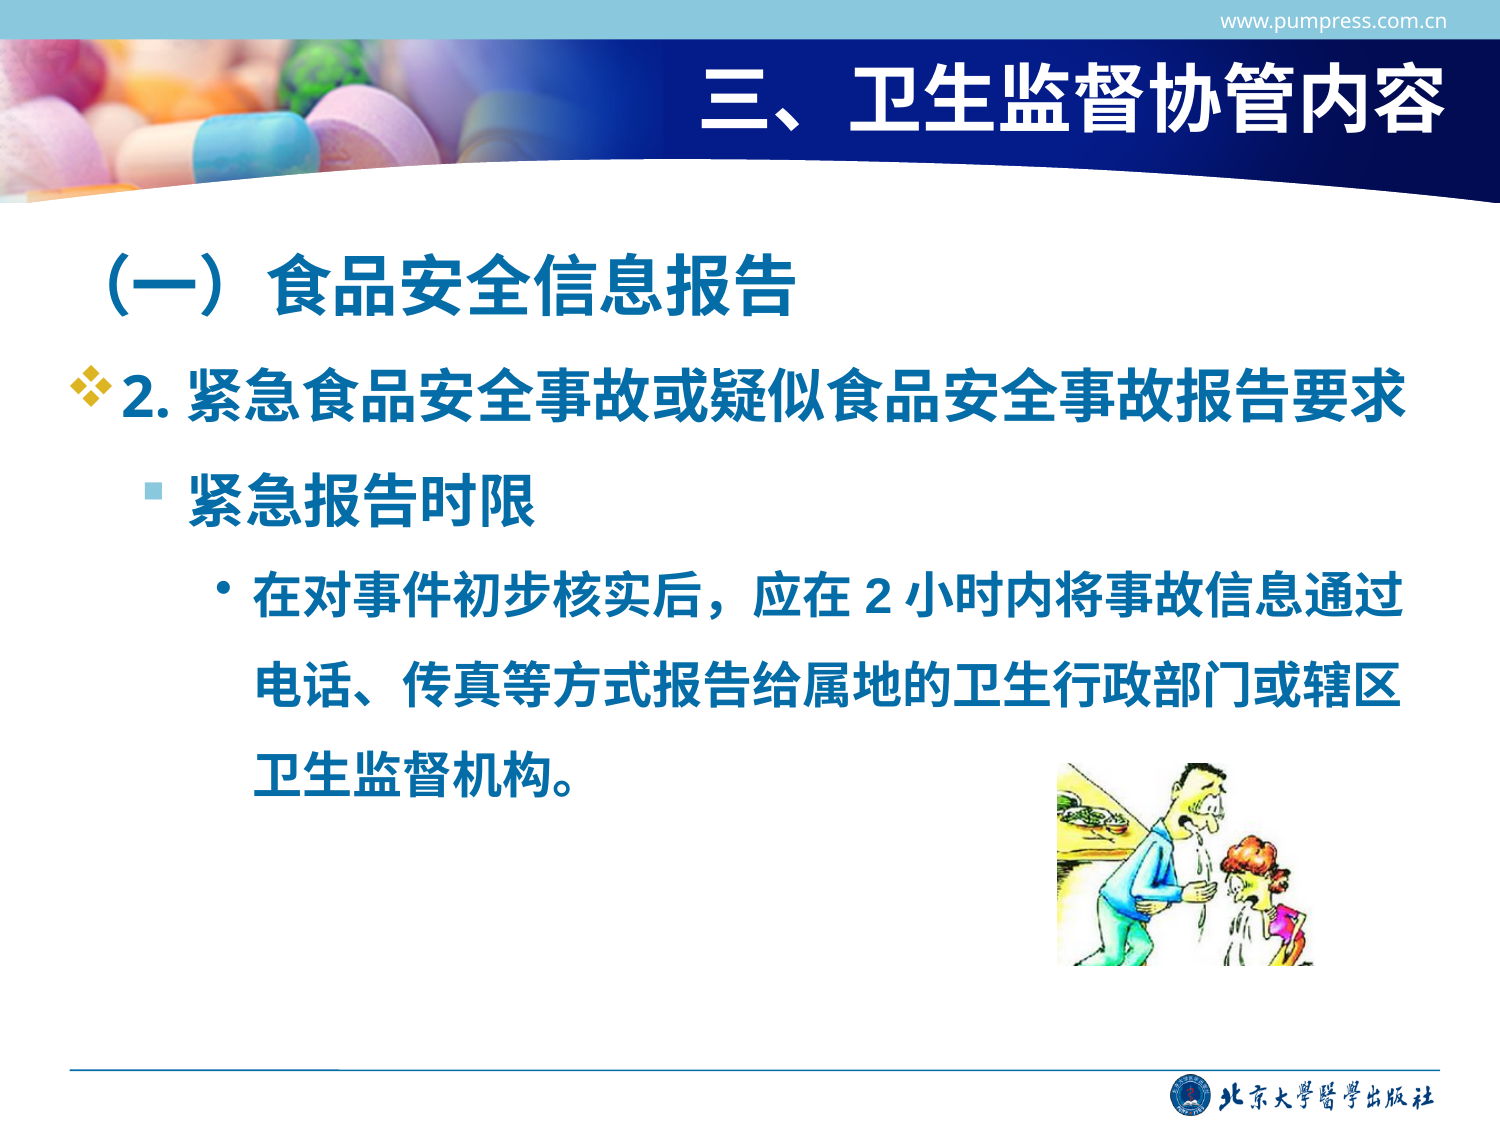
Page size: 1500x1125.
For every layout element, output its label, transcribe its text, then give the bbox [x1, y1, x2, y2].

picture [1170, 1074, 1436, 1118]
slide_number www.pumpress.com.cn [1024, 0, 1463, 38]
picture [1056, 762, 1316, 966]
title 三、卫生监督协管内容 [137, 49, 1463, 143]
picture [0, 40, 1500, 203]
list （一）食品安全信息报告 2.紧急食品安全事故或疑似食品安全事故报告要求 紧急报告时限 在对事件初步核实后，应在2小时内将事故信息通过电话、传真等方式报告给属地的卫生行政部门或辖区卫生监督机构。 [49, 196, 1463, 1026]
